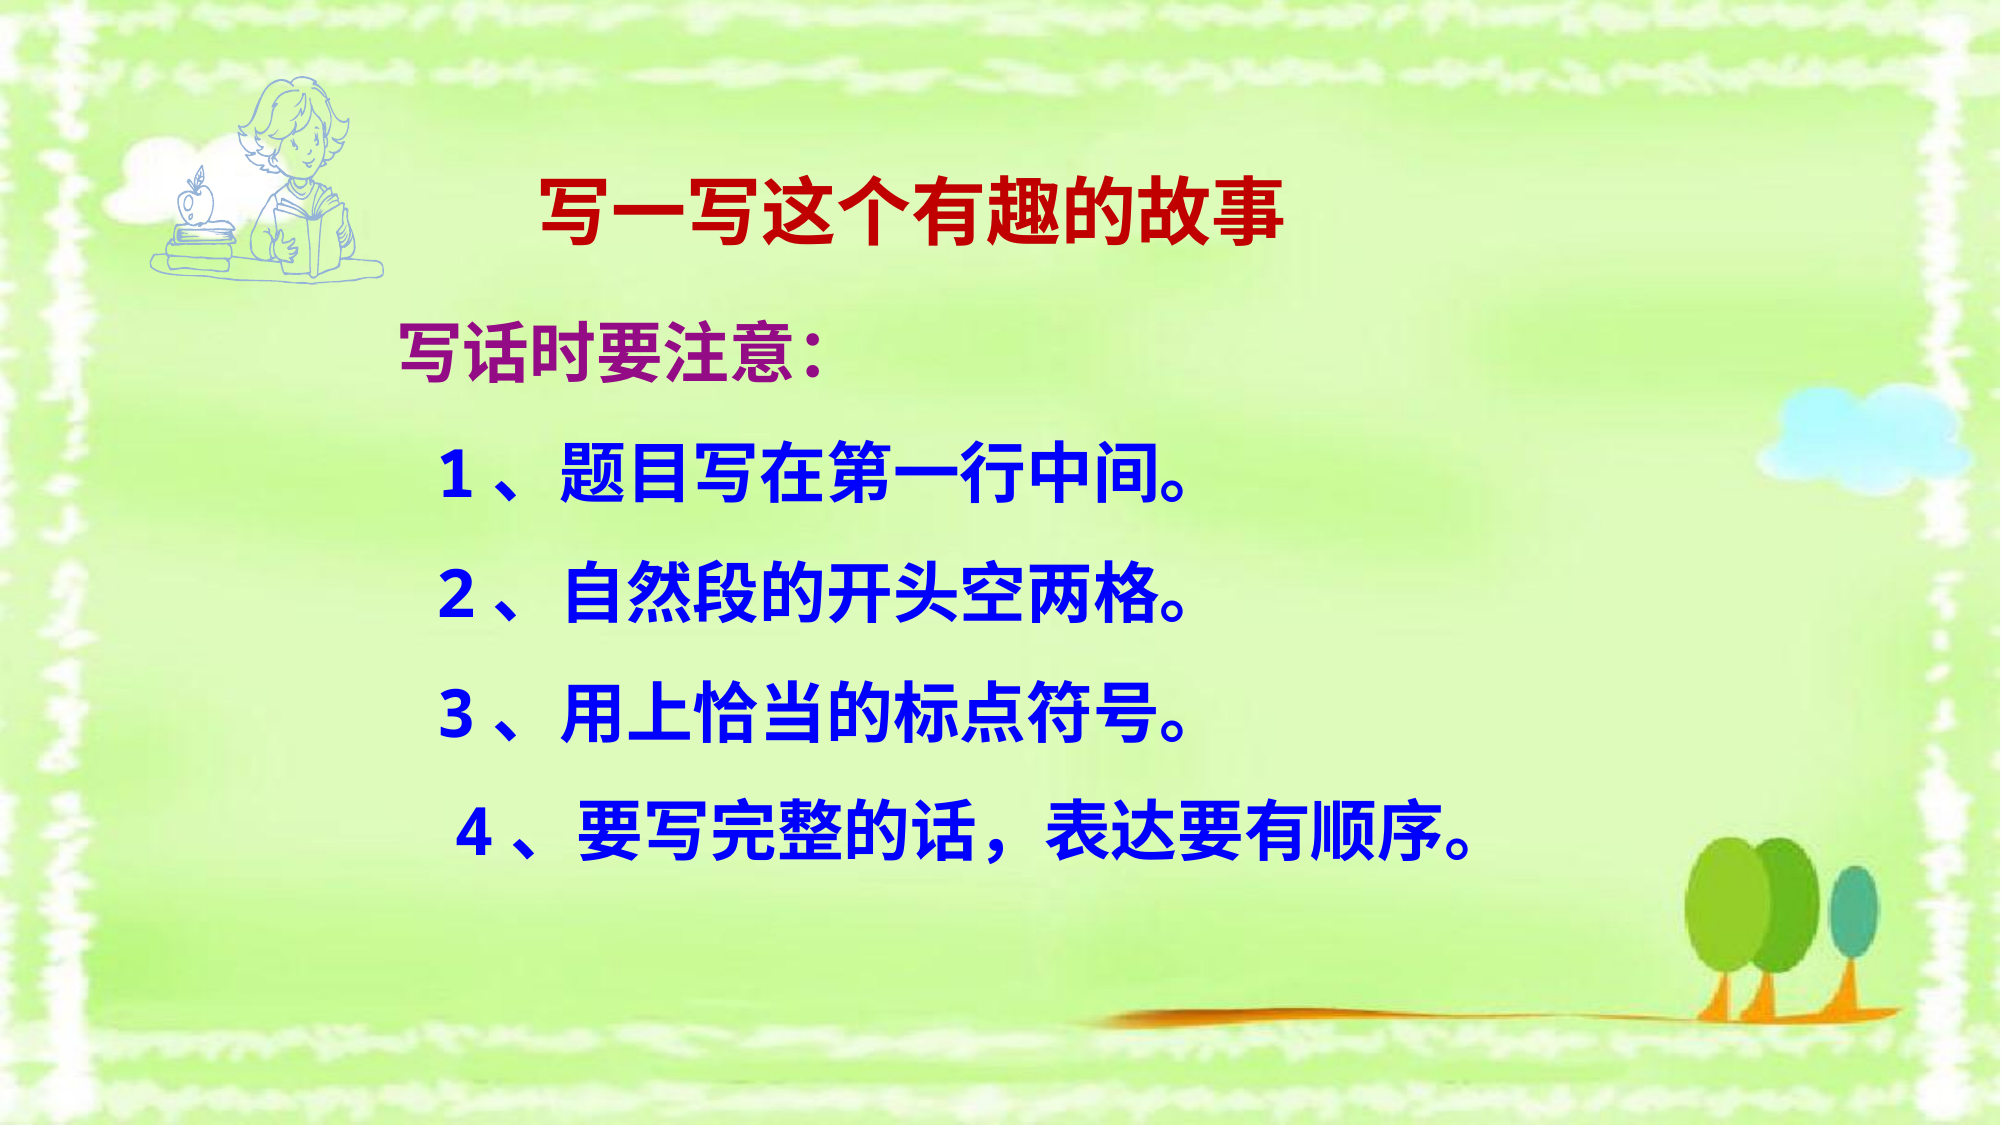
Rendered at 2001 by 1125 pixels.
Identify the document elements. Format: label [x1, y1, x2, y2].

text_box [149, 72, 385, 286]
picture [0, 0, 2001, 1125]
